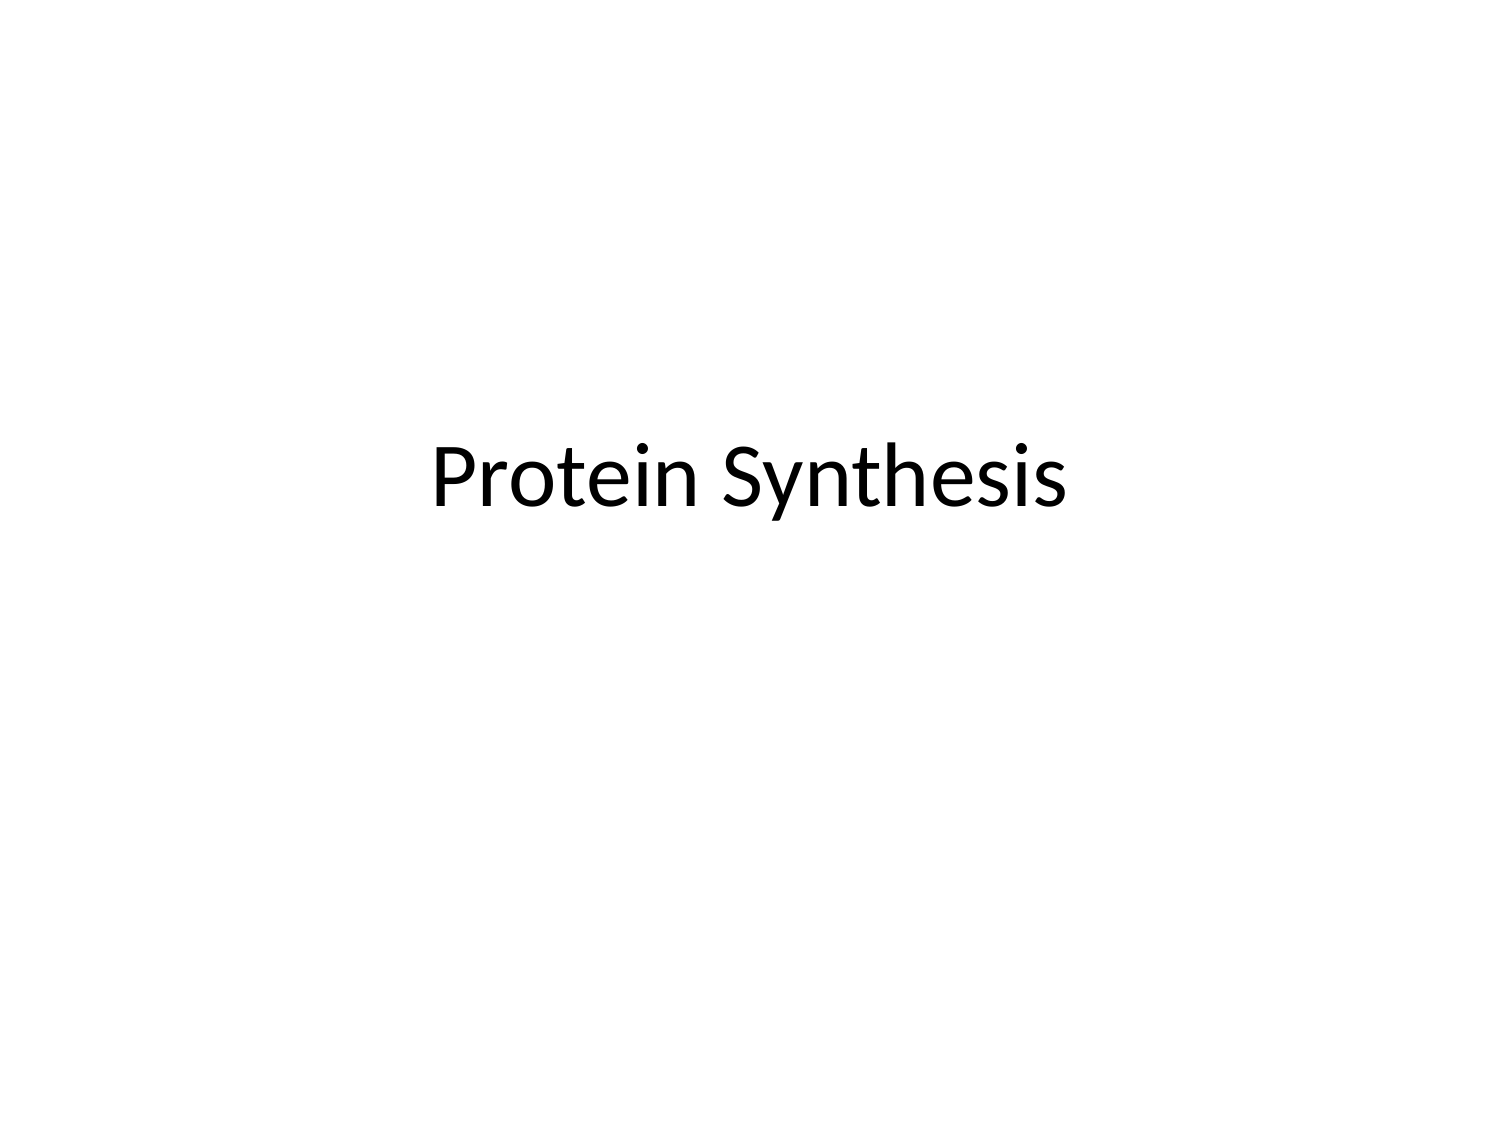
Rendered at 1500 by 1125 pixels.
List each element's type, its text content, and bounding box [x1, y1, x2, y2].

title Protein Synthesis [112, 349, 1388, 591]
